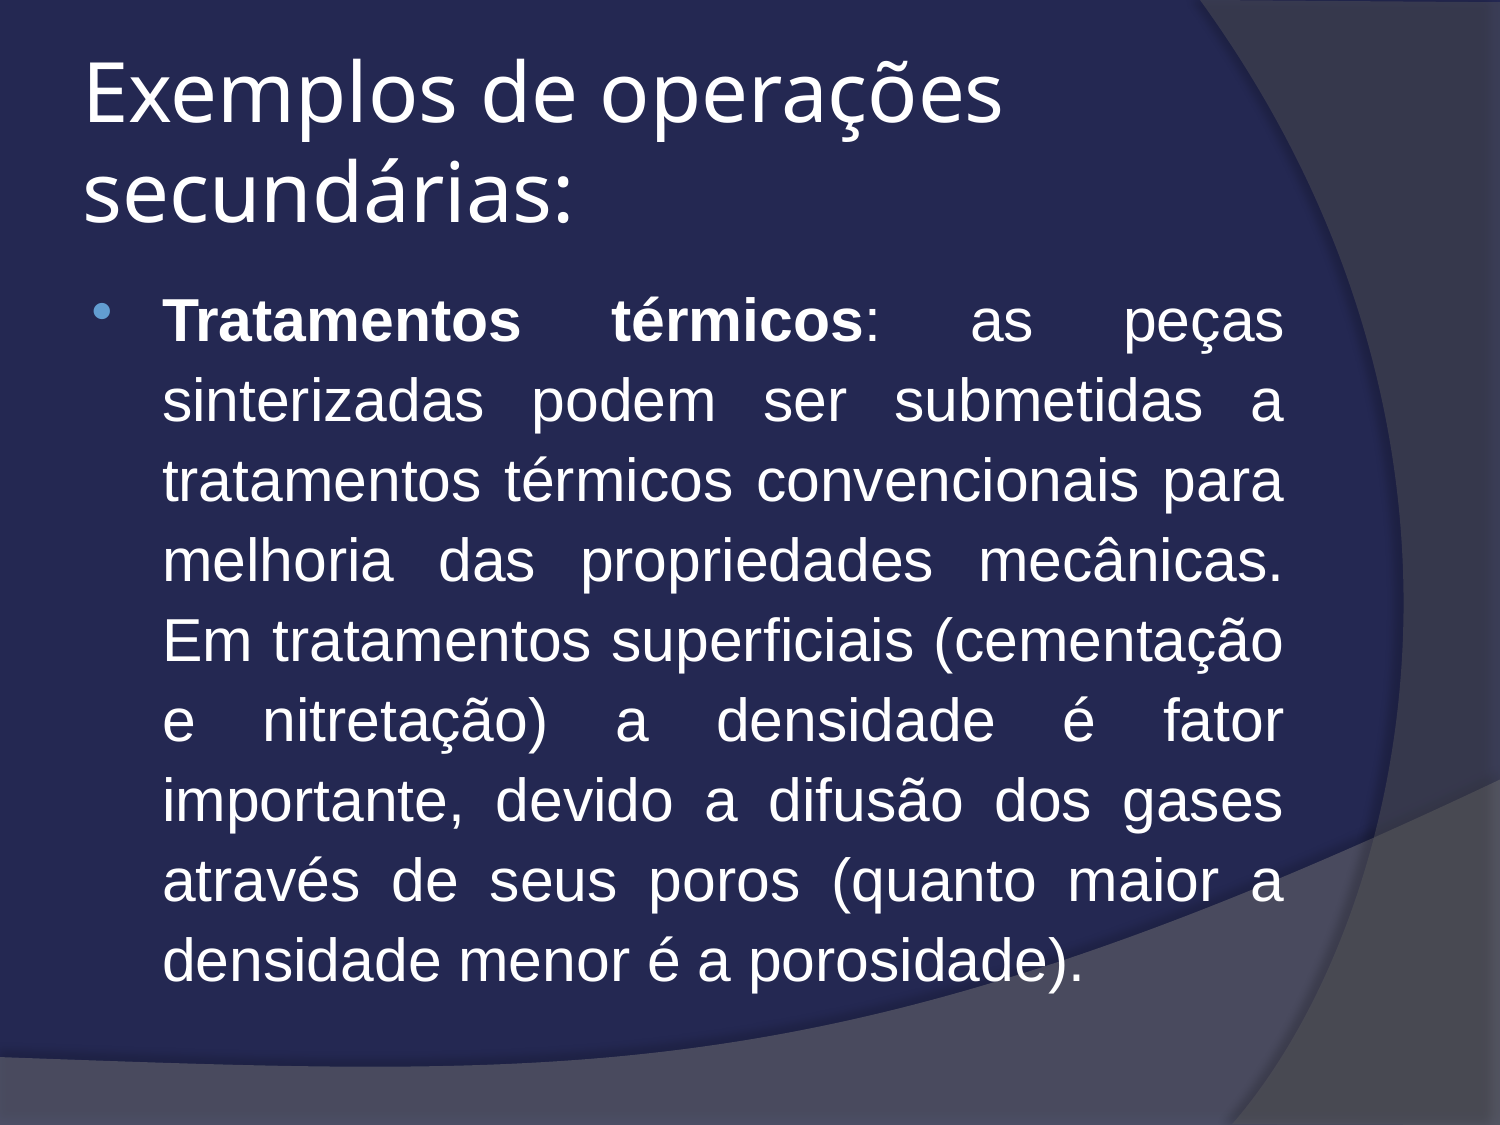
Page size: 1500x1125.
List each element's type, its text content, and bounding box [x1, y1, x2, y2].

title Exemplos de operações secundárias: [75, 45, 1300, 233]
list Tratamentos térmicos: as peças sinterizadas podem ser submetidas a tratamentos térmicos convencionais para melhoria das propriedades mecânicas. Em tratamentos superficiais (cementação e nitretação) a densidade é fator importante, devido a difusão dos gases através de seus poros (quanto maior a densidade menor é a porosidade). [75, 262, 1300, 1005]
